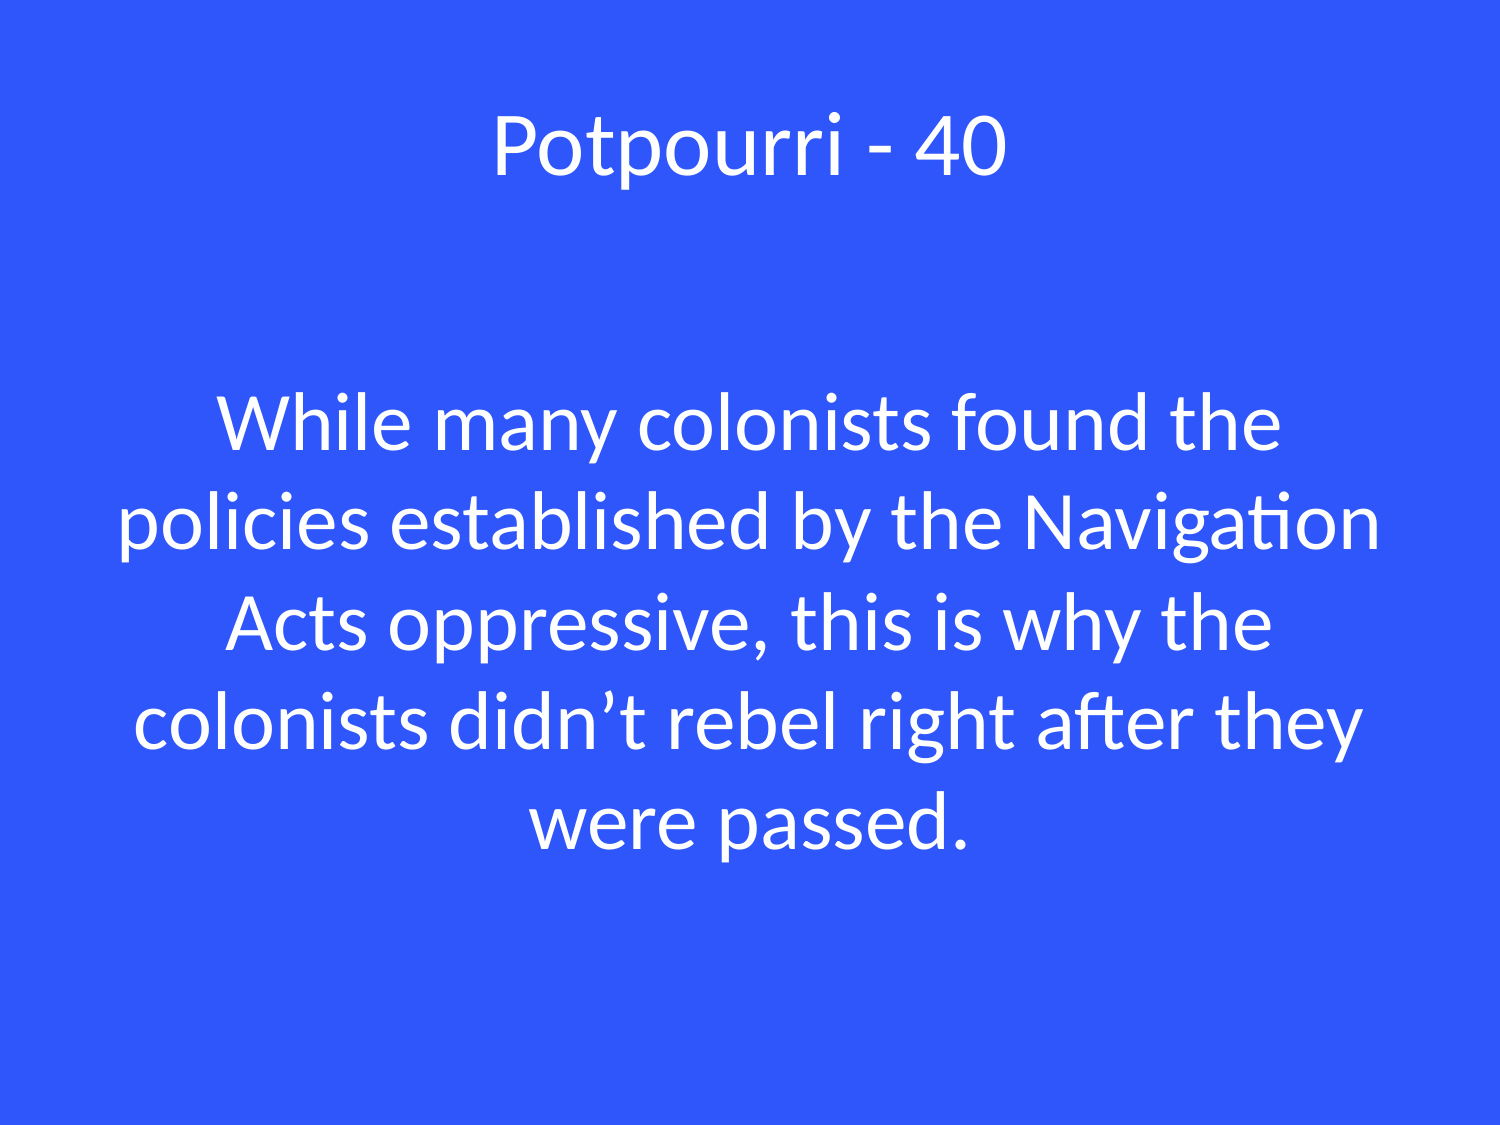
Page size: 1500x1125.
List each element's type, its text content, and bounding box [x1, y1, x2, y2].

list While many colonists found the policies established by the Navigation Acts oppressive, this is why the colonists didn’t rebel right after they were passed. [75, 262, 1425, 1005]
title Potpourri - 40 [75, 45, 1425, 233]
